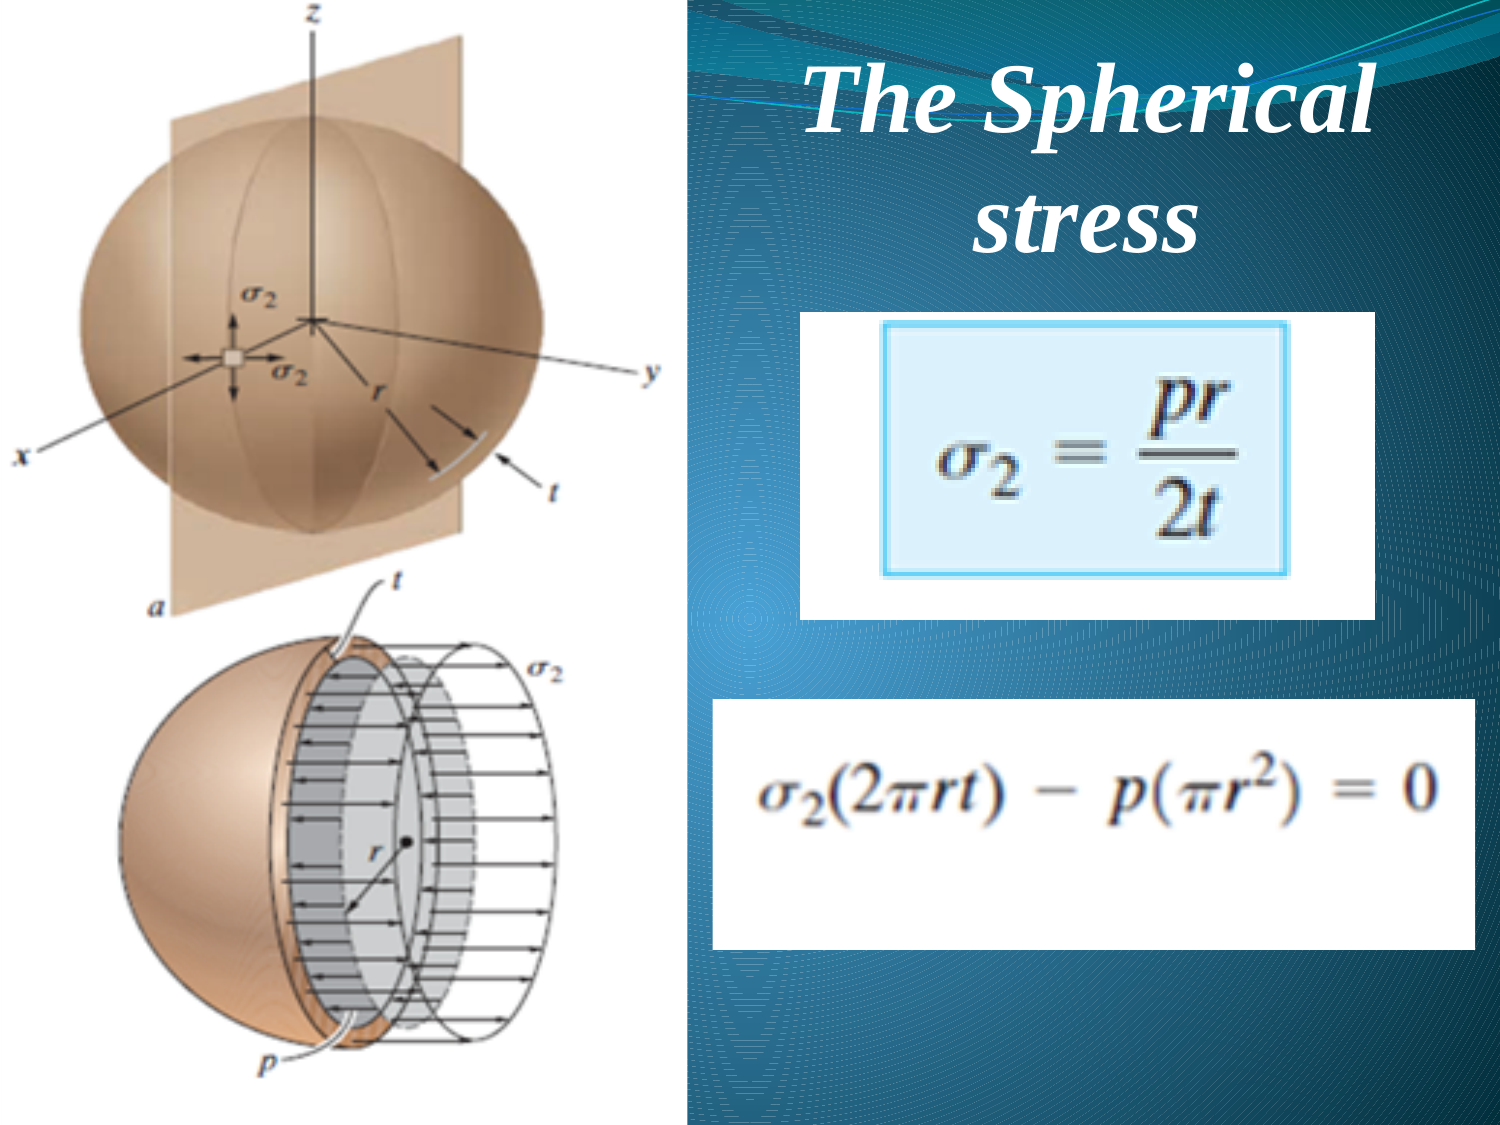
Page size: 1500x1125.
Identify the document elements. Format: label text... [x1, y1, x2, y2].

text_box The Spherical stress [694, 24, 1500, 280]
picture [799, 312, 1376, 621]
picture [712, 699, 1476, 951]
picture [0, 0, 688, 1125]
